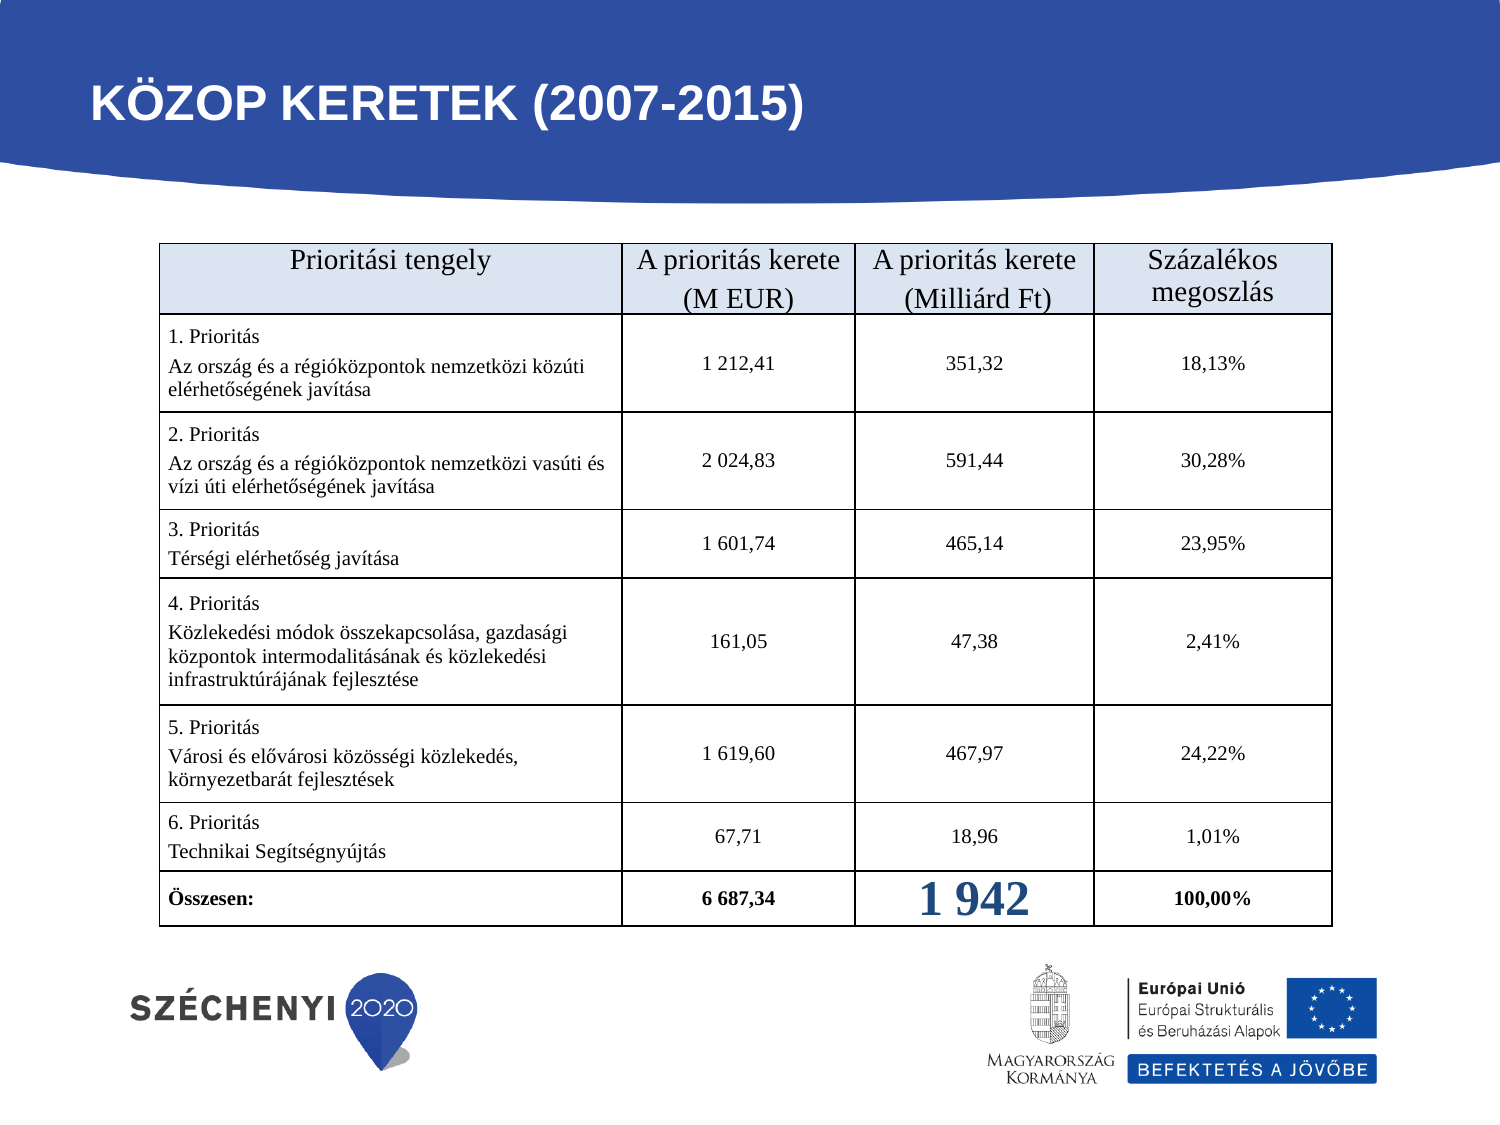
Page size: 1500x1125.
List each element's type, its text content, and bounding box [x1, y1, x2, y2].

table_cell 1 212,41 [623, 315, 854, 411]
title KÖZOP keretek (2007-2015) [75, 62, 1425, 163]
table_cell 47,38 [856, 579, 1093, 704]
table_cell 161,05 [623, 579, 854, 704]
table_cell 1. Prioritás Az ország és a régióközpontok nemzetközi közúti elérhetőségének javítása [160, 315, 621, 411]
table_cell 1,01% [1095, 803, 1331, 870]
table_cell 351,32 [856, 315, 1093, 411]
table_header A prioritás kerete (M EUR) [623, 244, 854, 313]
table_cell Összesen: [160, 872, 621, 925]
table_cell 24,22% [1095, 706, 1331, 802]
table_header A prioritás kerete (Milliárd Ft) [856, 244, 1093, 313]
table_header Prioritási tengely [160, 244, 621, 313]
table_cell 3. Prioritás Térségi elérhetőség javítása [160, 510, 621, 577]
table_cell 2 024,83 [623, 413, 854, 509]
table_cell 5. Prioritás Városi és elővárosi közösségi közlekedés, környezetbarát fejlesztések [160, 706, 621, 802]
table_cell 2. Prioritás Az ország és a régióközpontok nemzetközi vasúti és vízi úti elérhetőségének javítása [160, 413, 621, 509]
table_header Százalékos megoszlás [1095, 244, 1331, 313]
table_cell 18,96 [856, 803, 1093, 870]
table_cell 100,00% [1095, 872, 1331, 925]
table_cell 1 619,60 [623, 706, 854, 802]
picture [0, 0, 1500, 1125]
table_cell 2,41% [1095, 579, 1331, 704]
table_cell 18,13% [1095, 315, 1331, 411]
table_cell 23,95% [1095, 510, 1331, 577]
table_cell 465,14 [856, 510, 1093, 577]
table_cell 467,97 [856, 706, 1093, 802]
table_cell 4. Prioritás Közlekedési módok összekapcsolása, gazdasági központok intermodalitásának és közlekedési infrastruktúrájának fejlesztése [160, 579, 621, 704]
table_cell 67,71 [623, 803, 854, 870]
table_cell 591,44 [856, 413, 1093, 509]
table_cell 30,28% [1095, 413, 1331, 509]
table_cell 1 942 [856, 872, 1093, 925]
table_cell 6. Prioritás Technikai Segítségnyújtás [160, 803, 621, 870]
table_cell 6 687,34 [623, 872, 854, 925]
table_cell 1 601,74 [623, 510, 854, 577]
